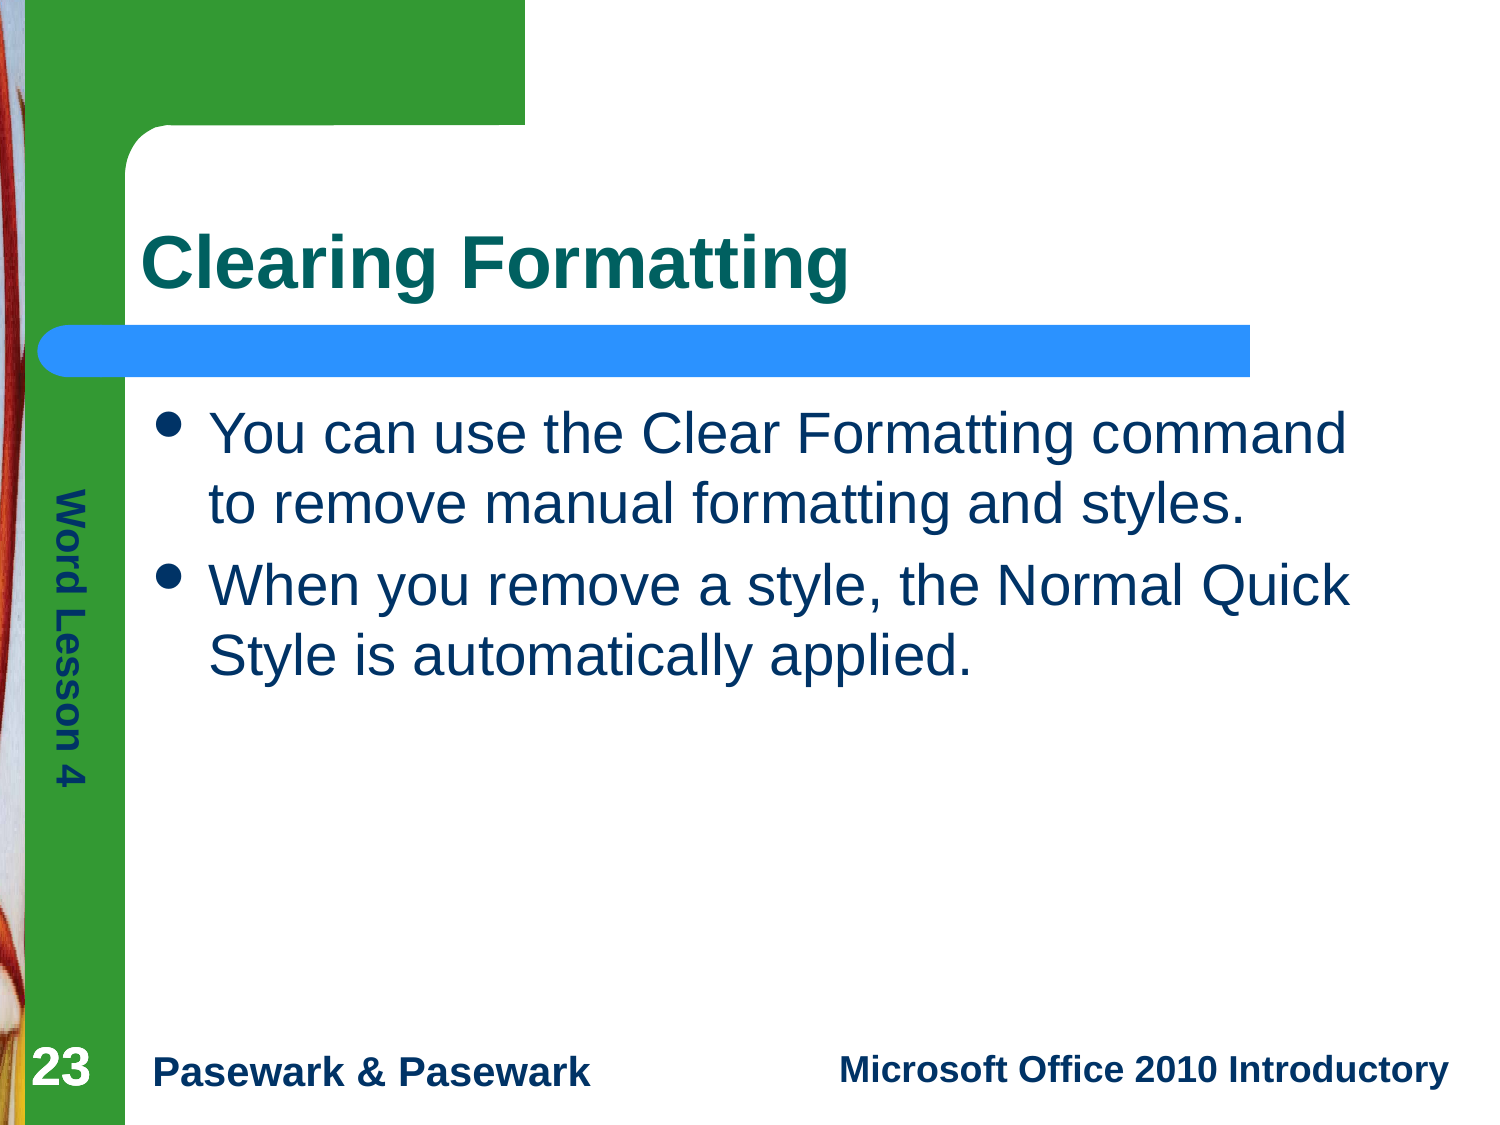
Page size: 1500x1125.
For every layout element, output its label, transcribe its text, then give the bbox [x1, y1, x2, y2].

text_box 23 [13, 1023, 111, 1105]
list You can use the Clear Formatting command to remove manual formatting and styles. When you remove a style, the Normal Quick Style is automatically applied. [137, 387, 1400, 1038]
picture [0, 0, 25, 1125]
title Clearing Formatting [124, 124, 1426, 313]
